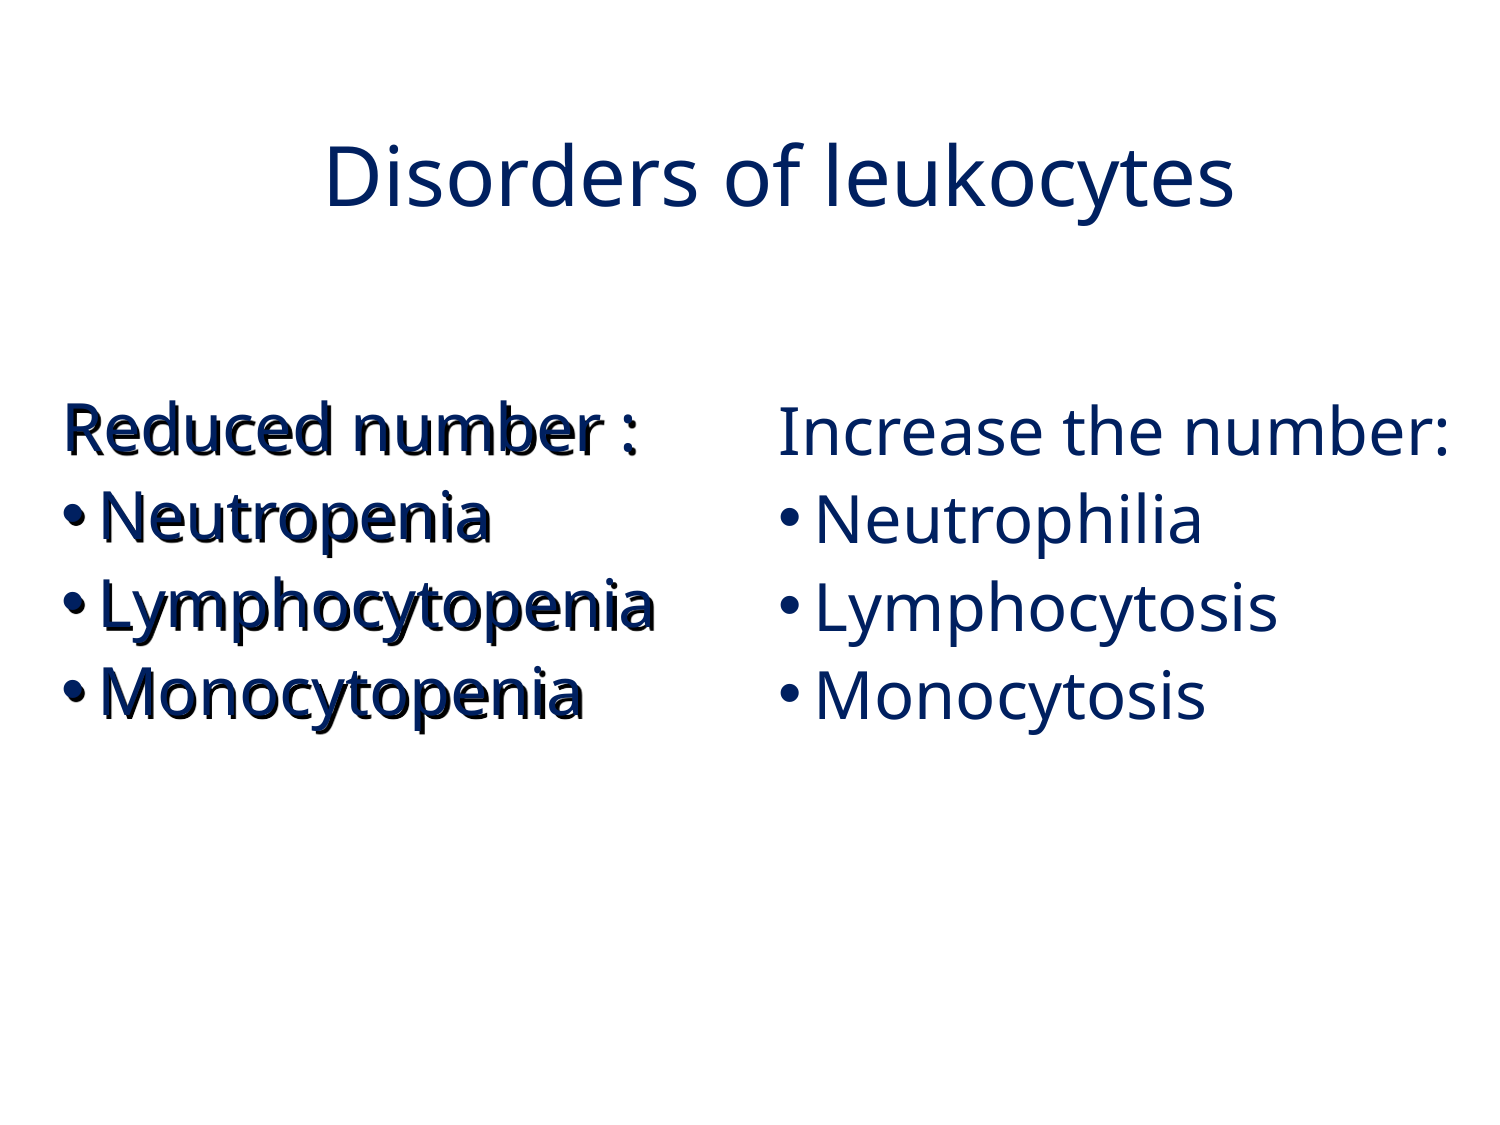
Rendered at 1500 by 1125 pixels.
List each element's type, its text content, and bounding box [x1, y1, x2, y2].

text_box Reduced number : Neutropenia Lymphocytopenia Monocytopenia [46, 269, 856, 934]
text_box Increase the number: Neutrophilia Lymphocytosis Monocytosis [763, 373, 1468, 740]
text_box Disorders of leukocytes [308, 105, 1253, 231]
